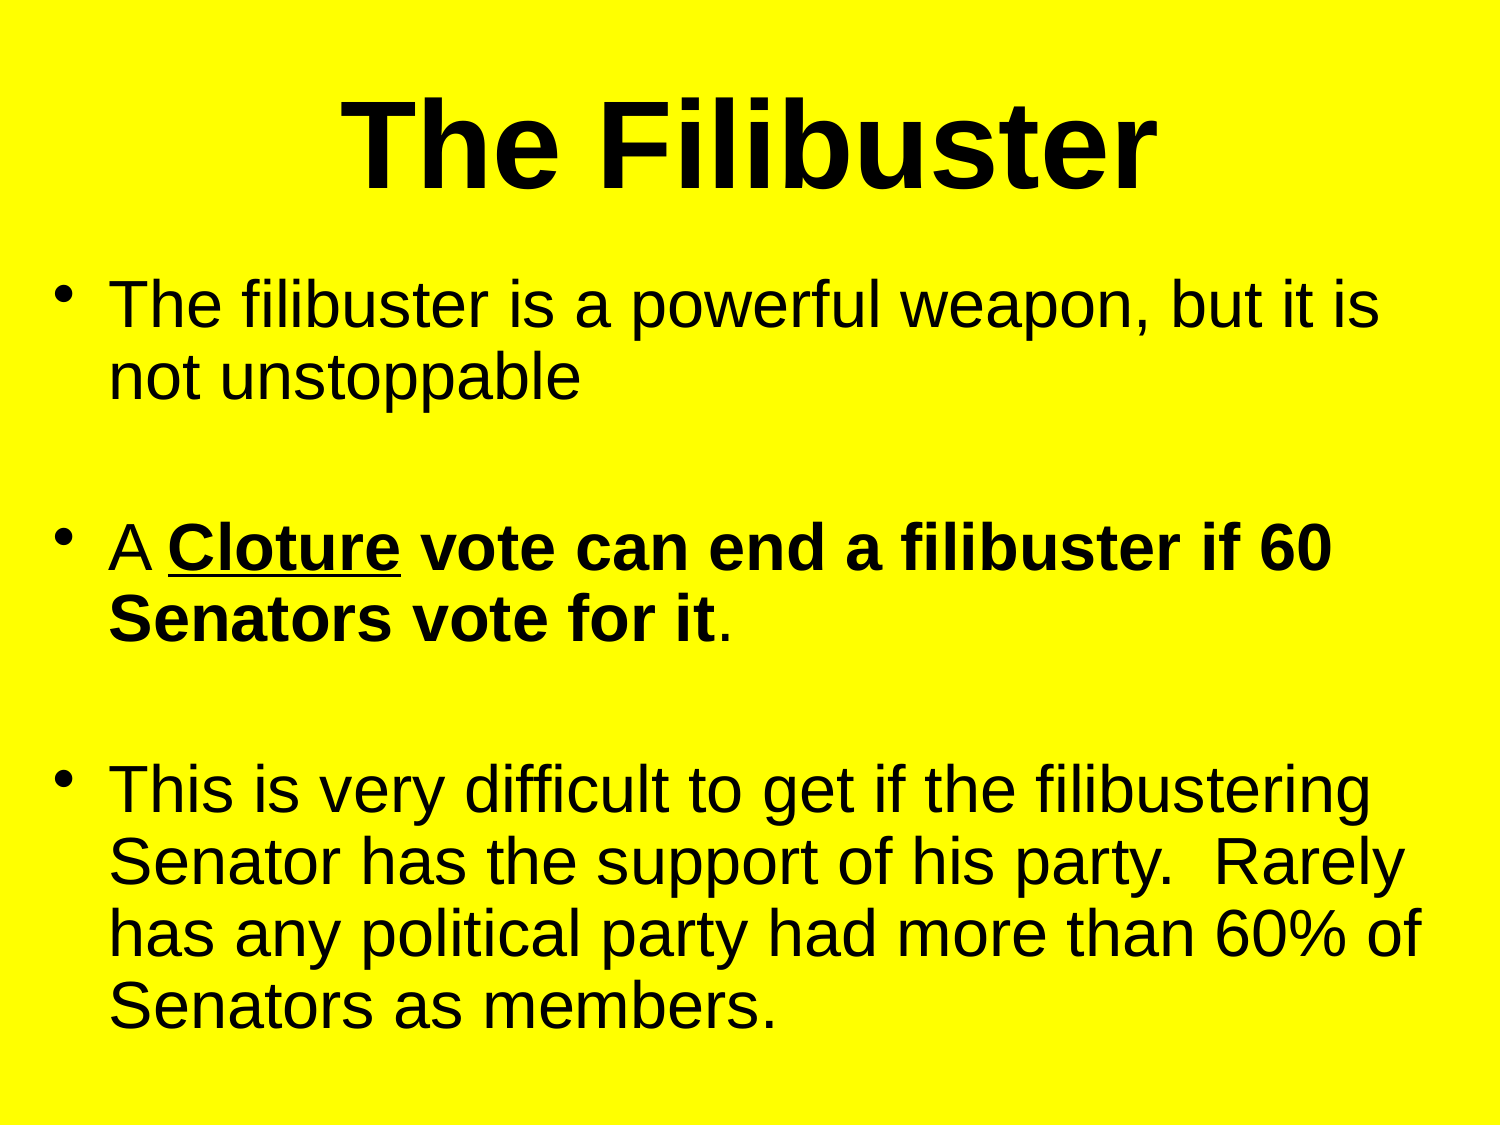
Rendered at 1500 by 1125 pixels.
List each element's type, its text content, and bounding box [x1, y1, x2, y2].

title The Filibuster [75, 45, 1425, 233]
list The filibuster is a powerful weapon, but it is not unstoppable A Cloture vote can end a filibuster if 60 Senators vote for it. This is very difficult to get if the filibustering Senator has the support of his party. Rarely has any political party had more than 60% of Senators as members. [37, 262, 1450, 1005]
